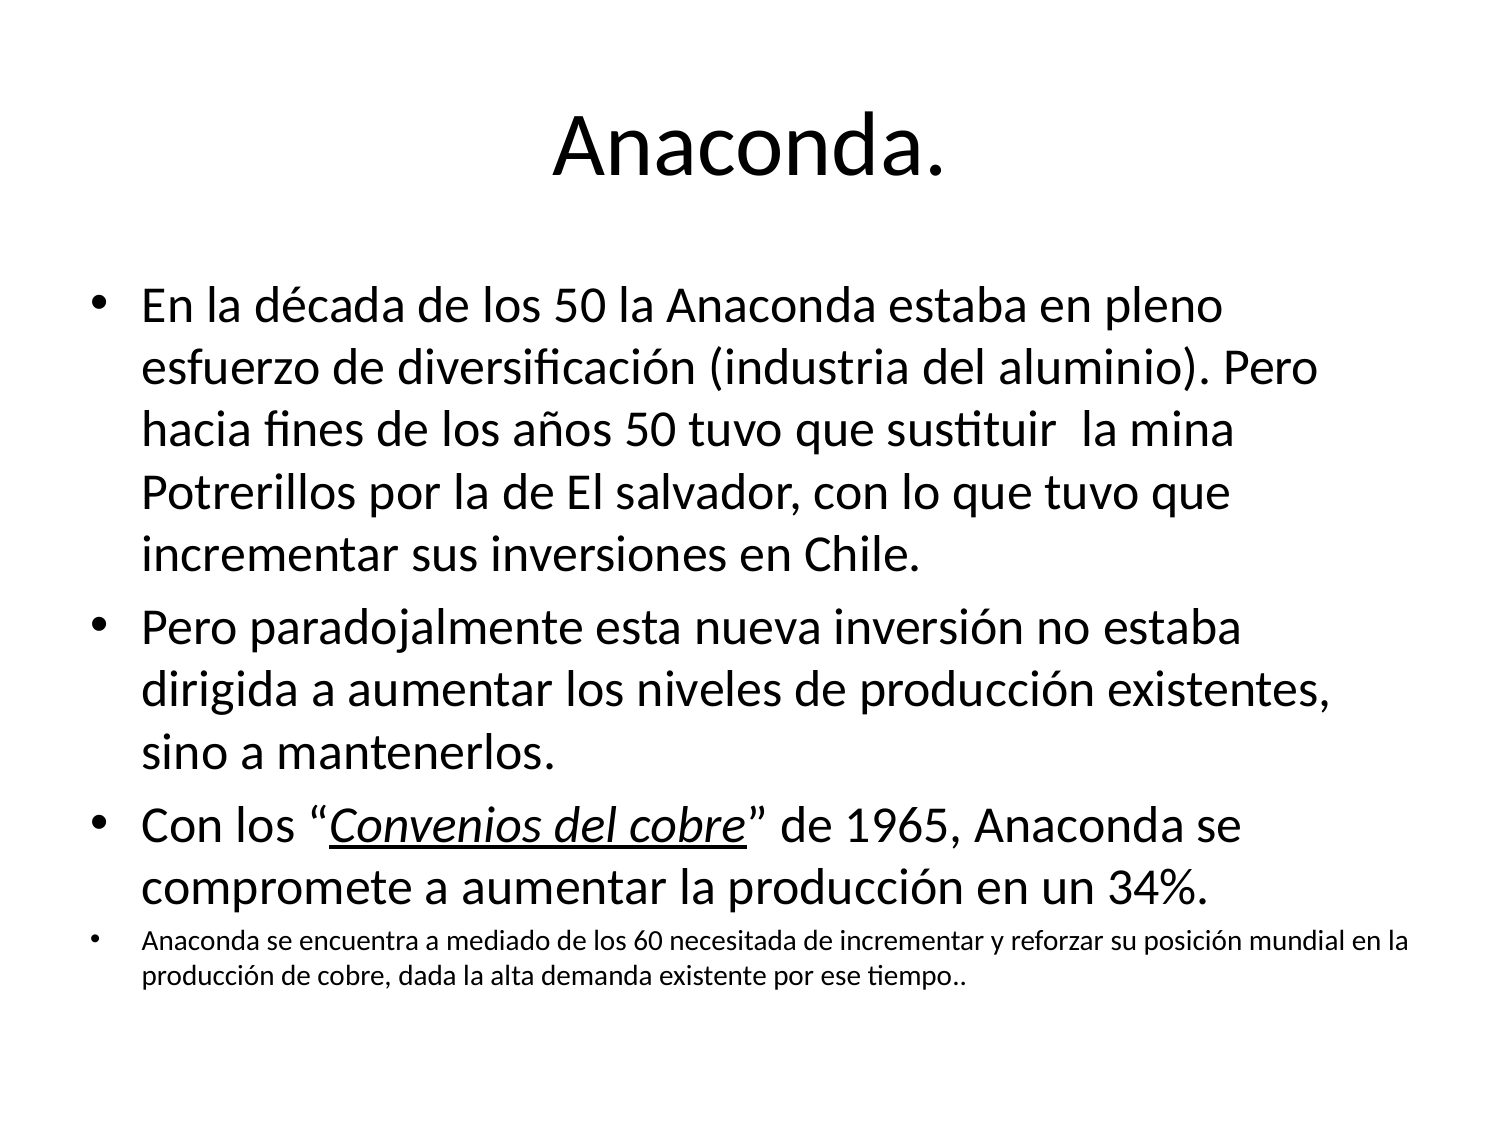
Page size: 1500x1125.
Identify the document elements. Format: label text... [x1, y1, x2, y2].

title Anaconda. [75, 45, 1425, 233]
list En la década de los 50 la Anaconda estaba en pleno esfuerzo de diversificación (industria del aluminio). Pero hacia fines de los años 50 tuvo que sustituir la mina Potrerillos por la de El salvador, con lo que tuvo que incrementar sus inversiones en Chile. Pero paradojalmente esta nueva inversión no estaba dirigida a aumentar los niveles de producción existentes, sino a mantenerlos. Con los “Convenios del cobre” de 1965, Anaconda se compromete a aumentar la producción en un 34%. Anaconda se encuentra a mediado de los 60 necesitada de incrementar y reforzar su posición mundial en la producción de cobre, dada la alta demanda existente por ese tiempo.. [75, 262, 1425, 1005]
